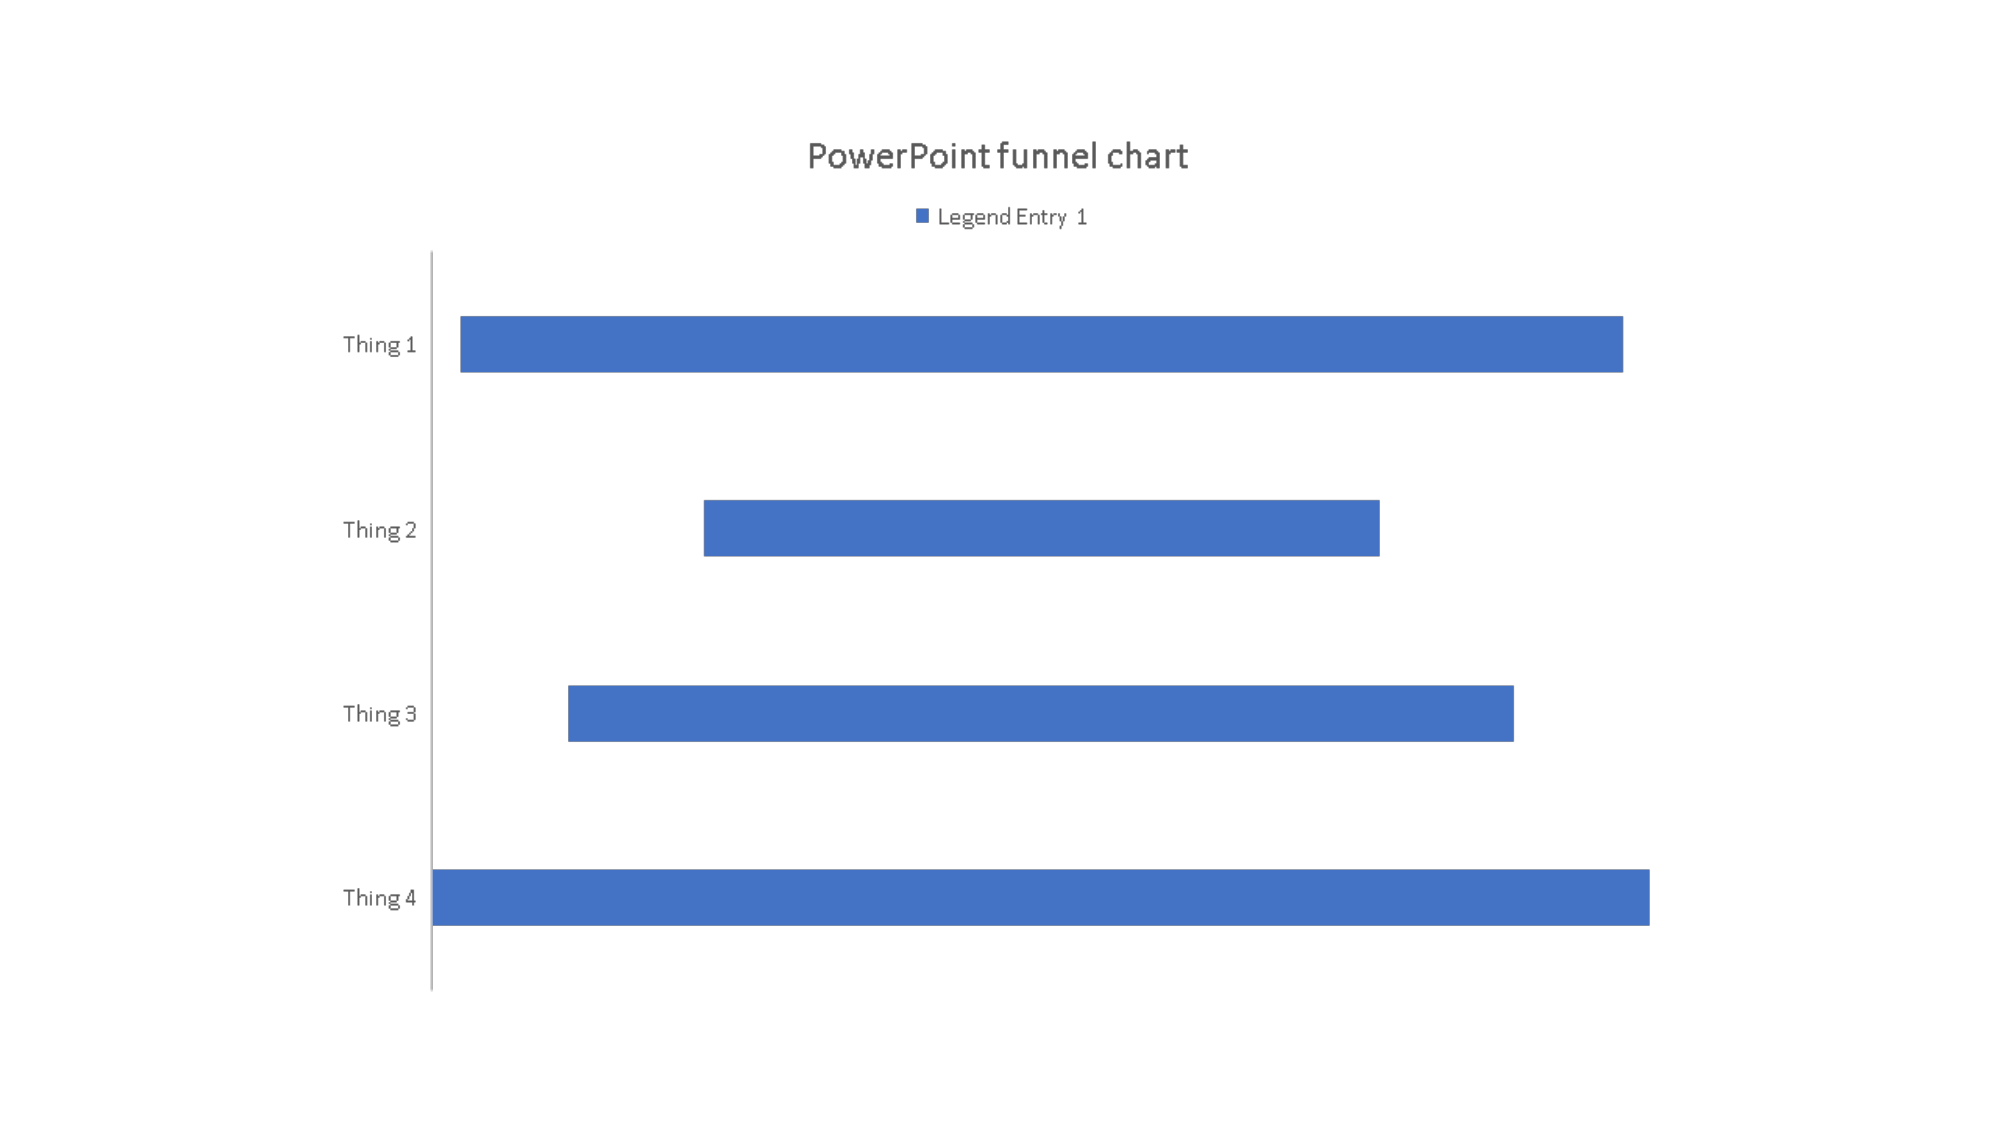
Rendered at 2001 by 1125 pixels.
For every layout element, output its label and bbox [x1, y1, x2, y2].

picture [333, 117, 1667, 1007]
